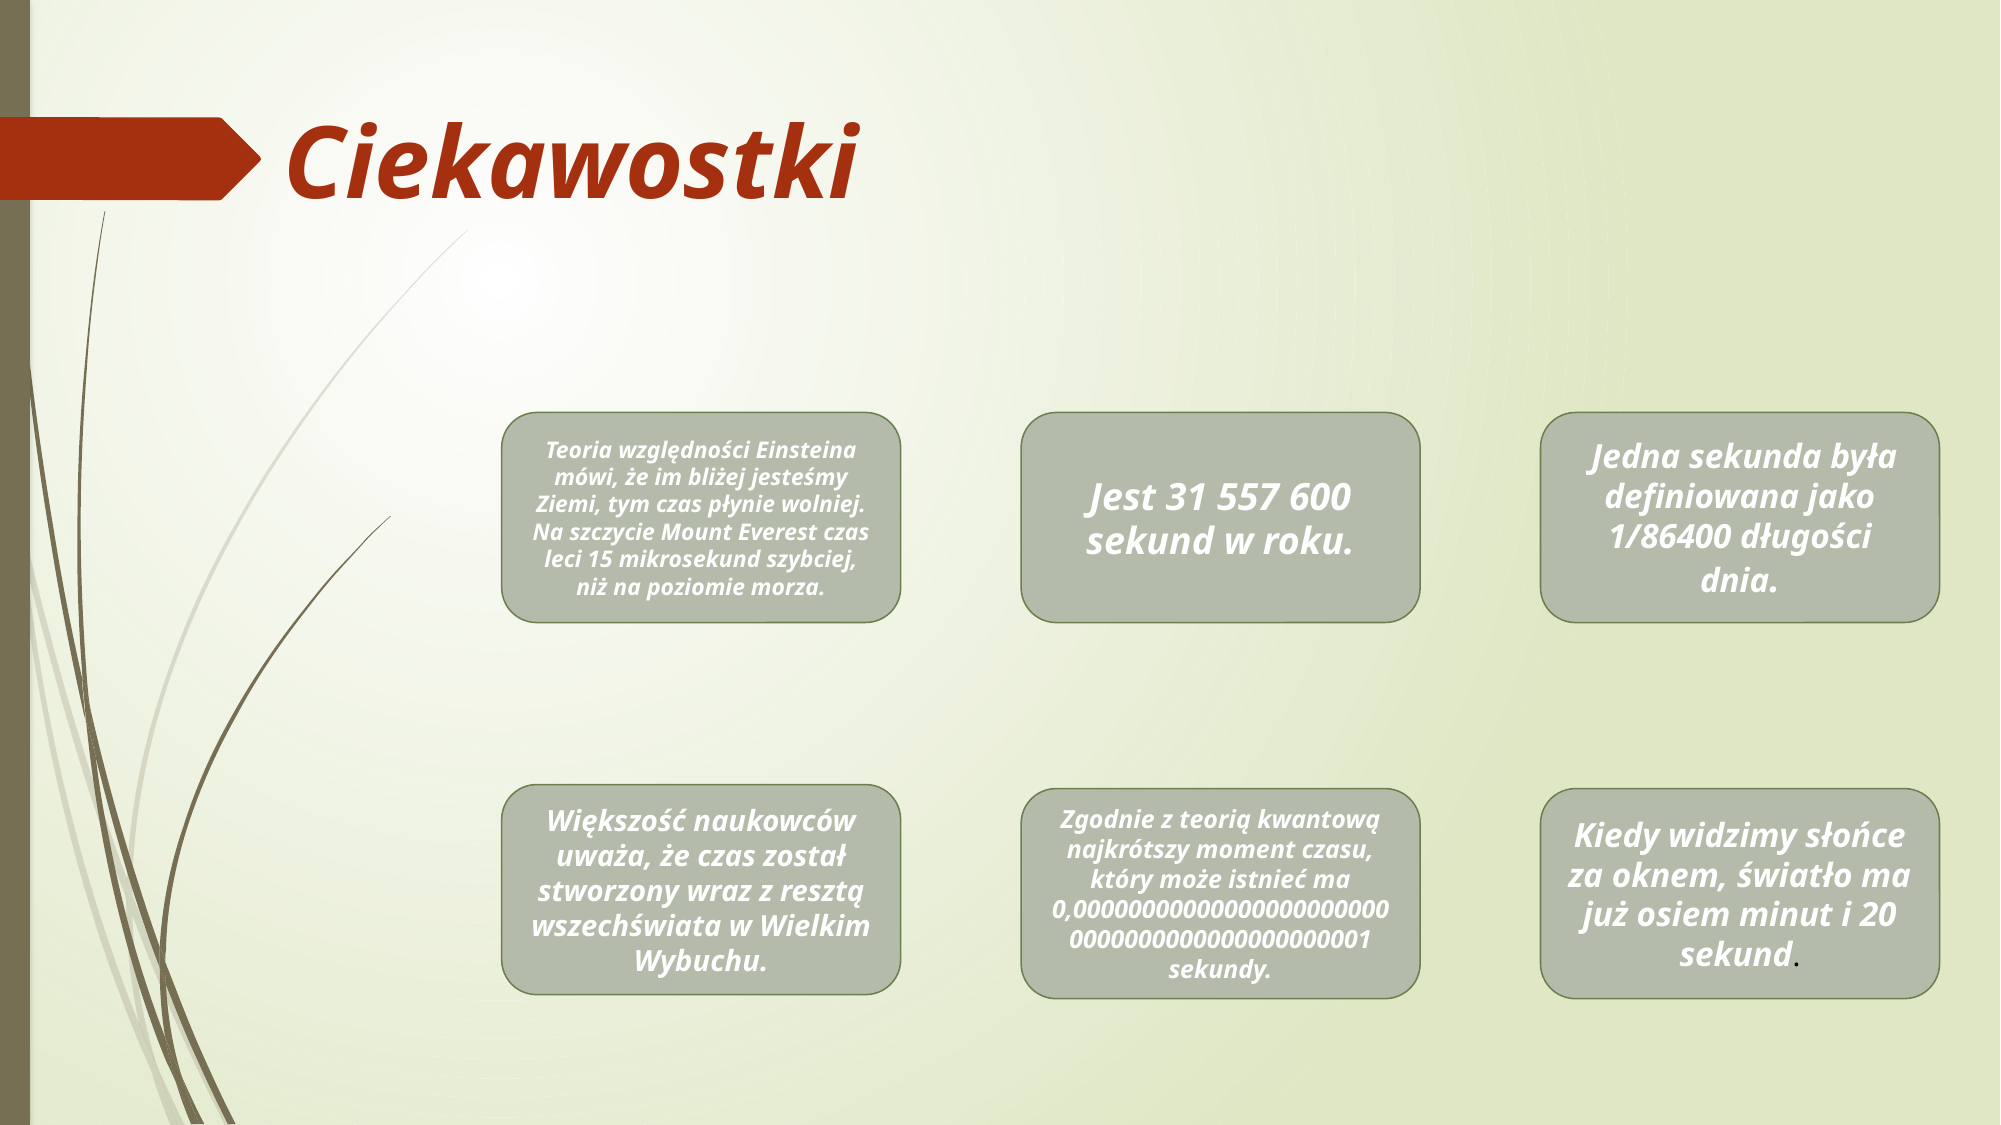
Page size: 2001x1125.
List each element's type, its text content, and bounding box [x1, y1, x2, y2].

text_box Teoria względności Einsteina mówi, że im bliżej jesteśmy Ziemi, tym czas płynie wolniej. Na szczycie Mount Everest czas leci 15 mikrosekund szybciej, niż na poziomie morza. [500, 411, 902, 624]
text_box Kiedy widzimy słońce za oknem, światło ma już osiem minut i 20 sekund. [1539, 787, 1941, 1000]
text_box Jest 31 557 600 sekund w roku. [1020, 411, 1421, 624]
text_box Zgodnie z teorią kwantową najkrótszy moment czasu, który może istnieć ma 0,000000000000000000000000000000000000000000001 sekundy. [1020, 787, 1421, 1000]
text_box Jedna sekunda była definiowana jako 1/86400 długości dnia. [1539, 411, 1941, 624]
title Ciekawostki [269, 90, 1731, 301]
text_box Większość naukowców uważa, że czas został stworzony wraz z resztą wszechświata w Wielkim Wybuchu. [500, 783, 902, 996]
